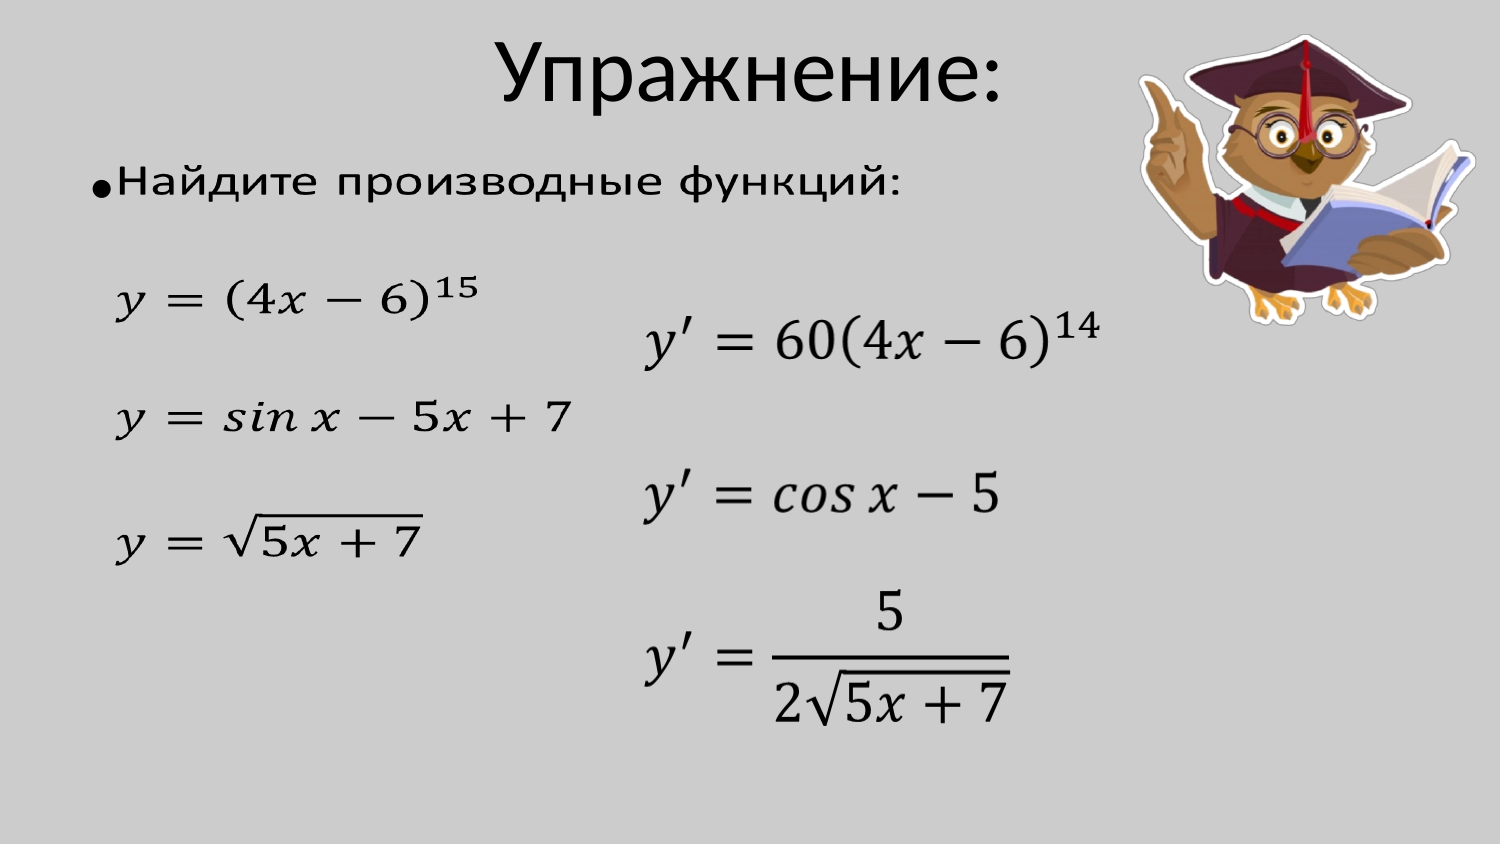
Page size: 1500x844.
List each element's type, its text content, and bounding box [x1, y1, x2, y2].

text_box [620, 296, 1128, 382]
text_box [620, 574, 1034, 737]
picture [1127, 0, 1487, 360]
list [75, 140, 1425, 745]
text_box [619, 449, 1026, 536]
title Упражнение: [75, 0, 1125, 136]
